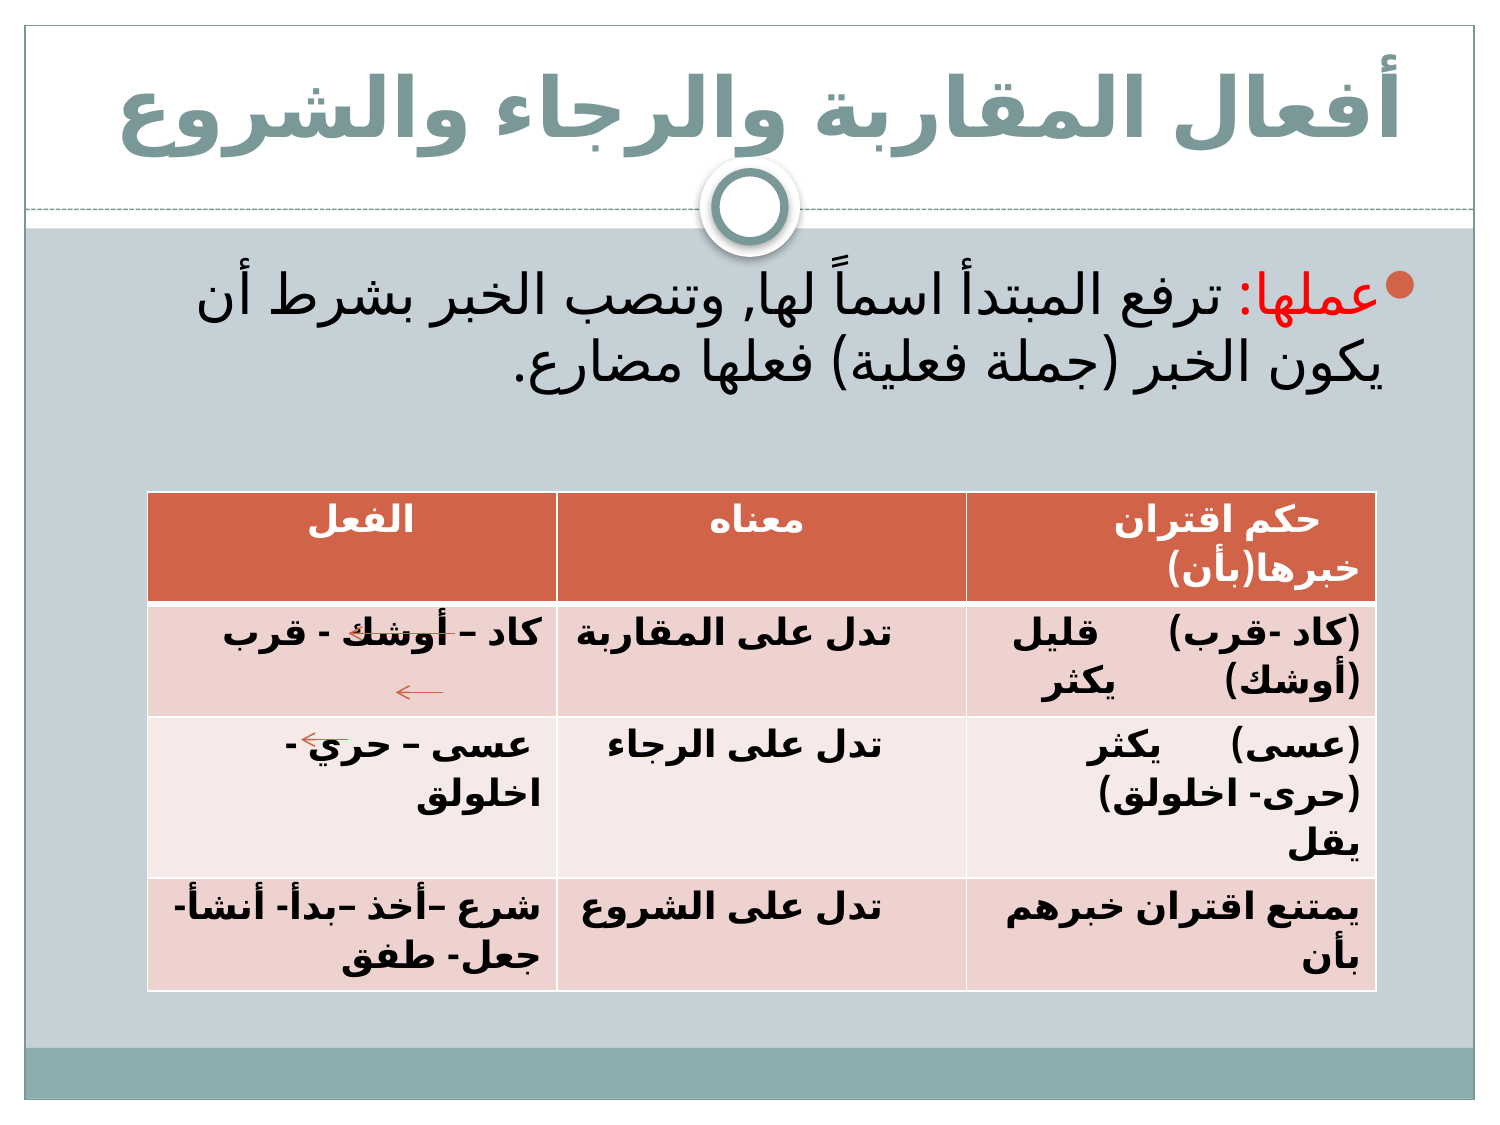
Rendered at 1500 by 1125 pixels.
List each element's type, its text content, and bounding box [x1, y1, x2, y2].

table_header الفعل [148, 493, 556, 601]
table_cell تدل على الرجاء [558, 718, 966, 877]
table_cell (كاد -قرب) قليل (أوشك) يكثر [967, 607, 1375, 716]
table_cell (عسى) يكثر (حرى- اخلولق) يقل [967, 718, 1375, 877]
table_cell تدل على المقاربة [558, 607, 966, 716]
table_cell كاد – أوشك - قرب [148, 607, 556, 716]
table_cell يمتنع اقتران خبرهم بأن [967, 879, 1375, 990]
table_header معناه [558, 493, 966, 601]
list عملها: ترفع المبتدأ اسماً لها, وتنصب الخبر بشرط أن يكون الخبر (جملة فعلية) فعلها مضارع. [49, 250, 1445, 1001]
title أفعال المقاربة والرجاء والشروع [49, 37, 1450, 162]
table_cell عسى – حري -اخلولق [148, 718, 556, 877]
table_header حكم اقتران خبرها(بأن) [967, 493, 1375, 601]
table_cell تدل على الشروع [558, 879, 966, 990]
table_cell شرع –أخذ –بدأ- أنشأ- جعل- طفق [148, 879, 556, 990]
